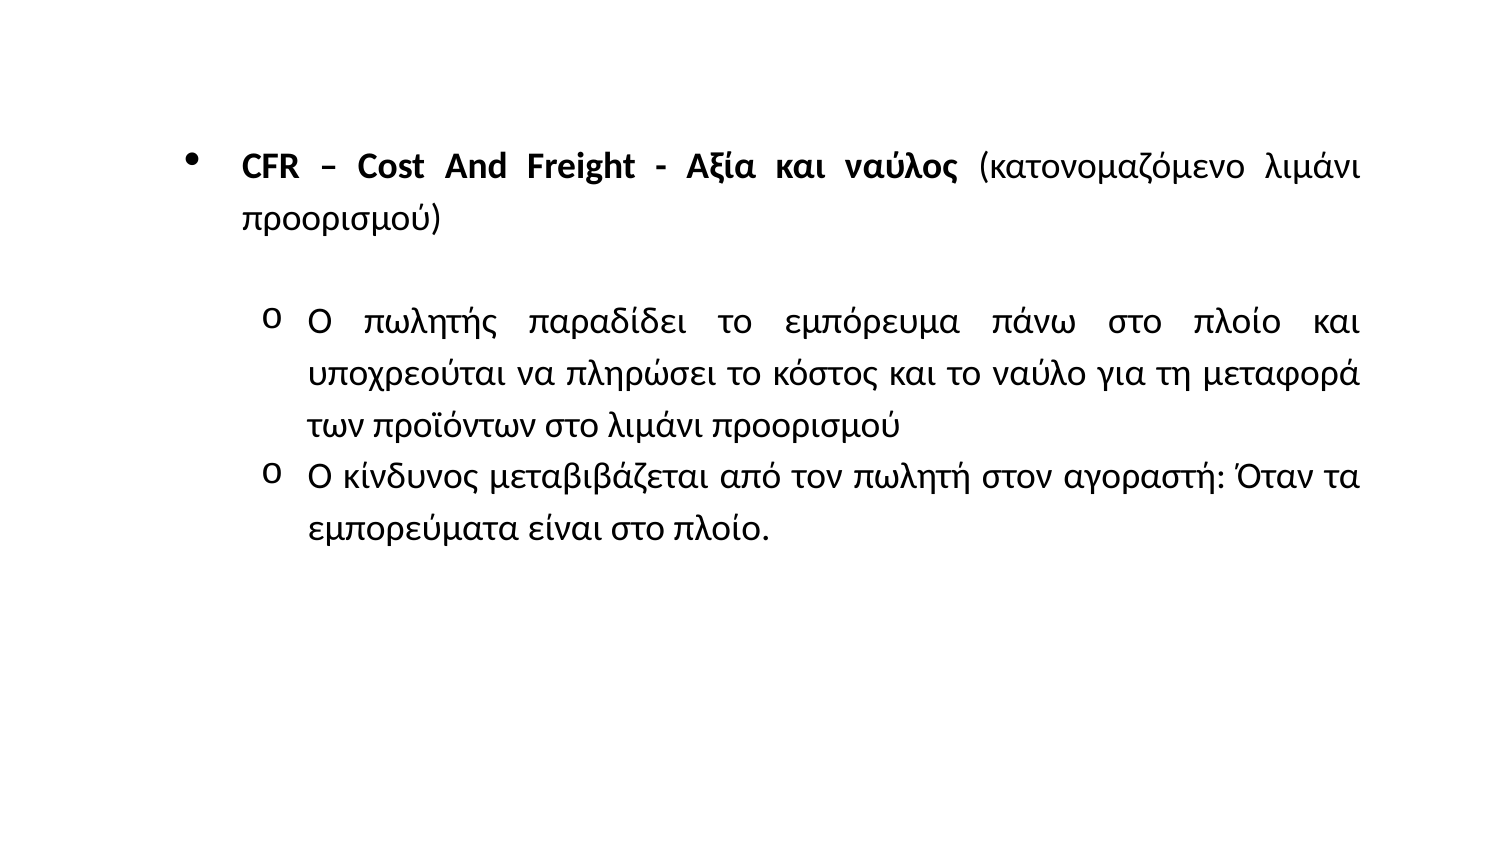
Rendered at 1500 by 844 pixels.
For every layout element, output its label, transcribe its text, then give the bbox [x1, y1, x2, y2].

text_box CFR – Cost And Freight - Αξία και ναύλος (κατονομαζόμενο λιμάνι προορισμού) Ο πωλητής παραδίδει το εμπόρευμα πάνω στο πλοίο και υποχρεούται να πληρώσει το κόστος και το ναύλο για τη μεταφορά των προϊόντων στο λιμάνι προορισμού Ο κίνδυνος μεταβιβάζεται από τον πωλητή στον αγοραστή: Όταν τα εμπορεύματα είναι στο πλοίο. [171, 126, 1376, 556]
